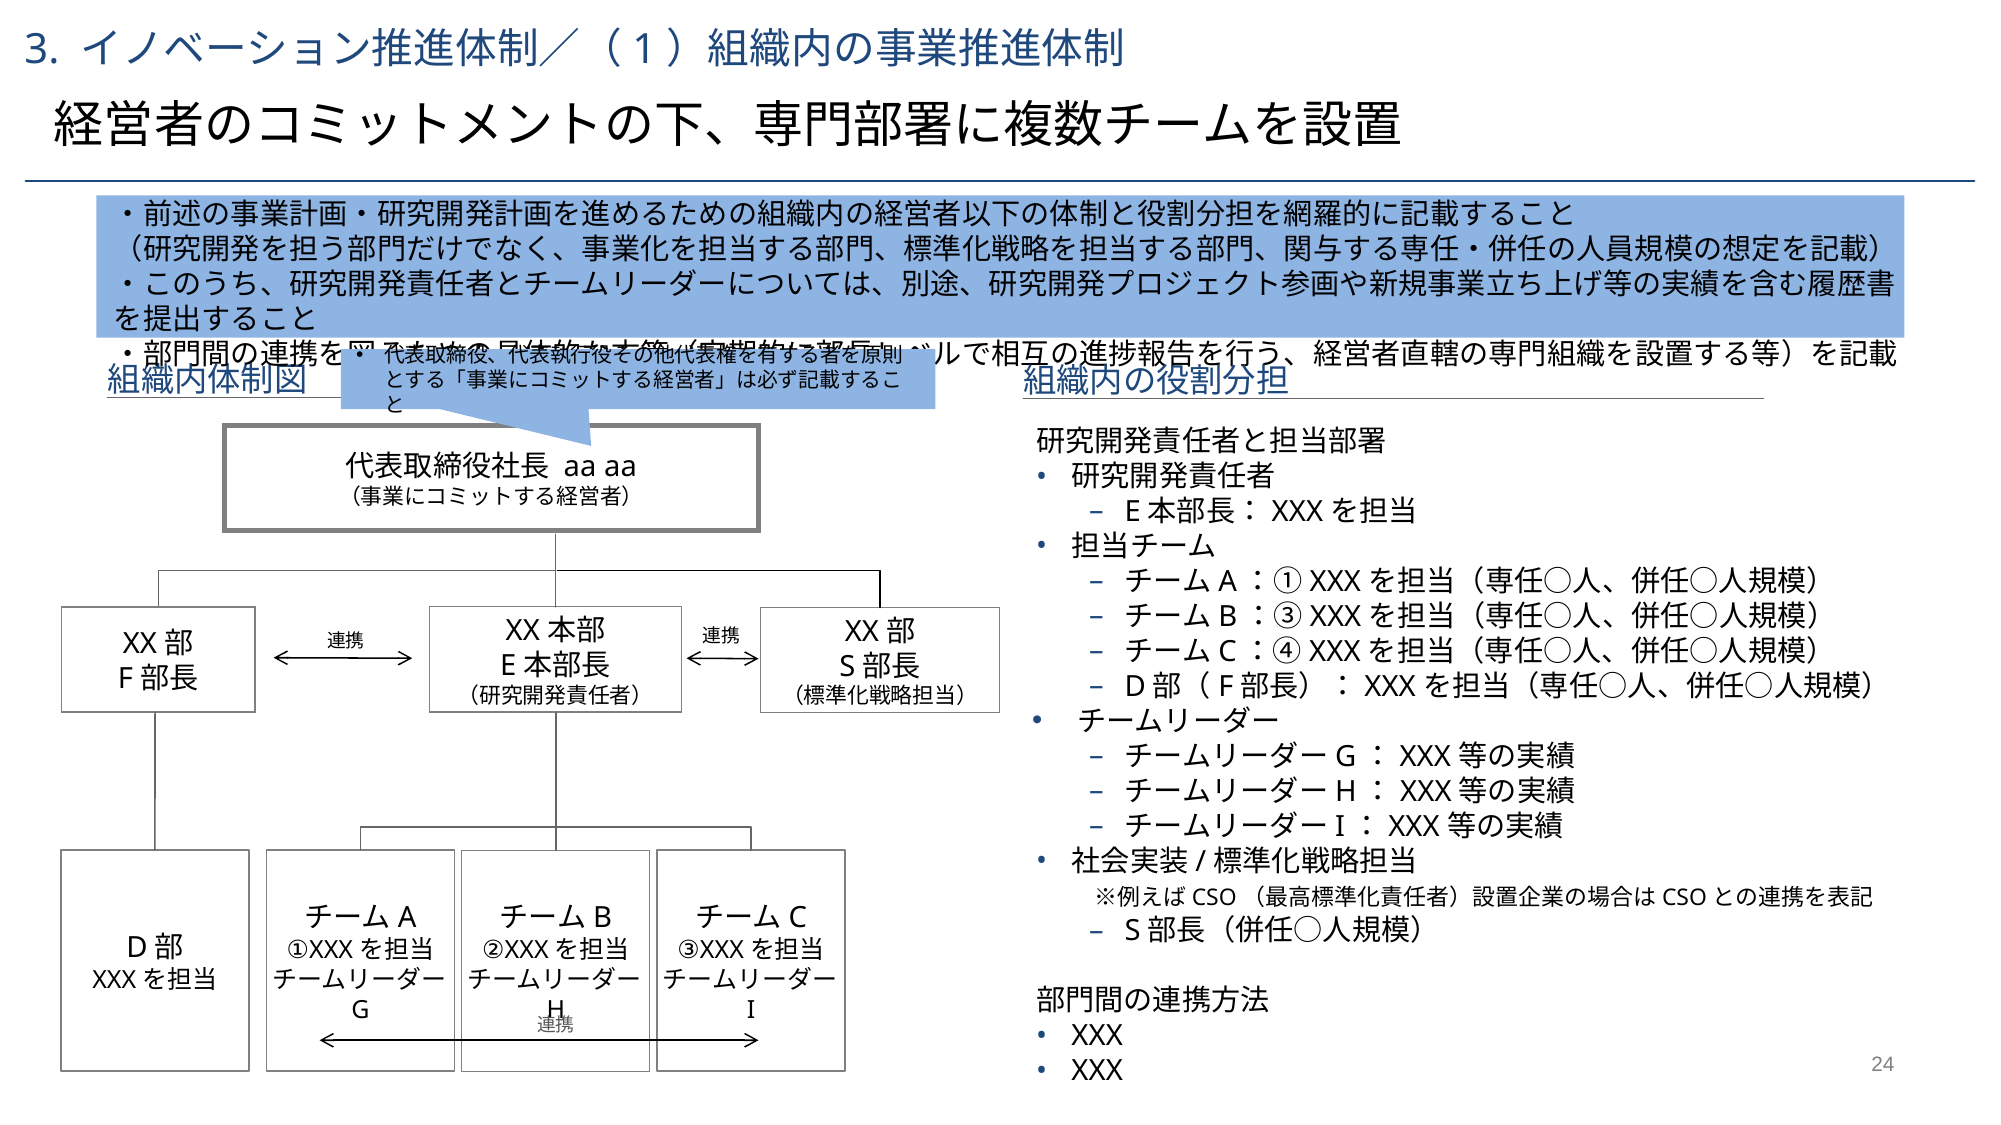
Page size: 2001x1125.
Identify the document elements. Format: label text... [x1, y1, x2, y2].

text_box 連携 [505, 1009, 606, 1037]
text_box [630, 729, 677, 926]
text_box XX部 S部長 （標準化戦略担当） [760, 607, 1000, 713]
text_box XX部 F部長 [61, 606, 256, 713]
text_box ・前述の事業計画・研究開発計画を進めるための組織内の経営者以下の体制と役割分担を網羅的に記載すること （研究開発を担う部門だけでなく、事業化を担当する部門、標準化戦略を担当する部門、関与する専任・併任の人員規模の想定を記載） ・このうち、研究開発責任者とチームリーダーについては、別途、研究開発プロジェクト参画や新規事業立ち上げ等の実績を含む履歴書を提出すること ・部門間の連携を図るための具体的な方策（定期的に部長レベルで相互の進捗報告を行う、経営者直轄の専門組織を設置する等）を記載 [96, 195, 1905, 338]
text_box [158, 570, 556, 608]
text_box チームB ②XXXを担当 チームリーダーH [461, 1041, 651, 1072]
text_box 3. イノベーション推進体制／（1）組織内の事業推進体制 [24, 28, 1818, 74]
text_box 連携 [295, 625, 396, 654]
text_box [107, 350, 848, 398]
text_box チームA ①XXXを担当 チームリーダーG [266, 849, 455, 1072]
text_box チームC ③XXXを担当 チームリーダーI [656, 849, 846, 1072]
text_box D部 XXXを担当 [60, 849, 250, 1072]
text_box チームB ②XXXを担当 チームリーダーH [461, 849, 651, 1039]
text_box 代表取締役、代表執行役その他代表権を有する者を原則とする「事業にコミットする経営者」は必ず記載すること [340, 348, 937, 447]
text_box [435, 729, 482, 926]
text_box 経営者のコミットメントの下、専門部署に複数チームを設置 [53, 99, 1899, 154]
text_box 研究開発責任者と担当部署 研究開発責任者 E本部長：XXXを担当 担当チーム チームA：①XXXを担当（専任○人、併任○人規模） チームB：③XXXを担当（専任○人、併任○人規模） チームC：④XXXを担当（専任○人、併任○人規模） D部（F部長）：XXXを担当（専任○人、併任○人規模） チームリーダー チームリーダーG：XXX等の実績 チームリーダーH：XXX等の実績 チームリーダーI：XXX等の実績 社会実装/標準化戦略担当 ※例えばCSO（最高標準化責任者）設置企業の場合はCSOとの連携を表記 S部長（併任○人規模） 部門間の連携方法 XXX XXX [1018, 422, 1942, 1089]
text_box 代表取締役社長 aa aa （事業にコミットする経営者） [224, 425, 759, 531]
text_box XX本部 E本部長 （研究開発責任者） [429, 606, 682, 713]
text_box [557, 570, 881, 608]
text_box 連携 [671, 621, 772, 649]
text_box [1022, 351, 1764, 400]
